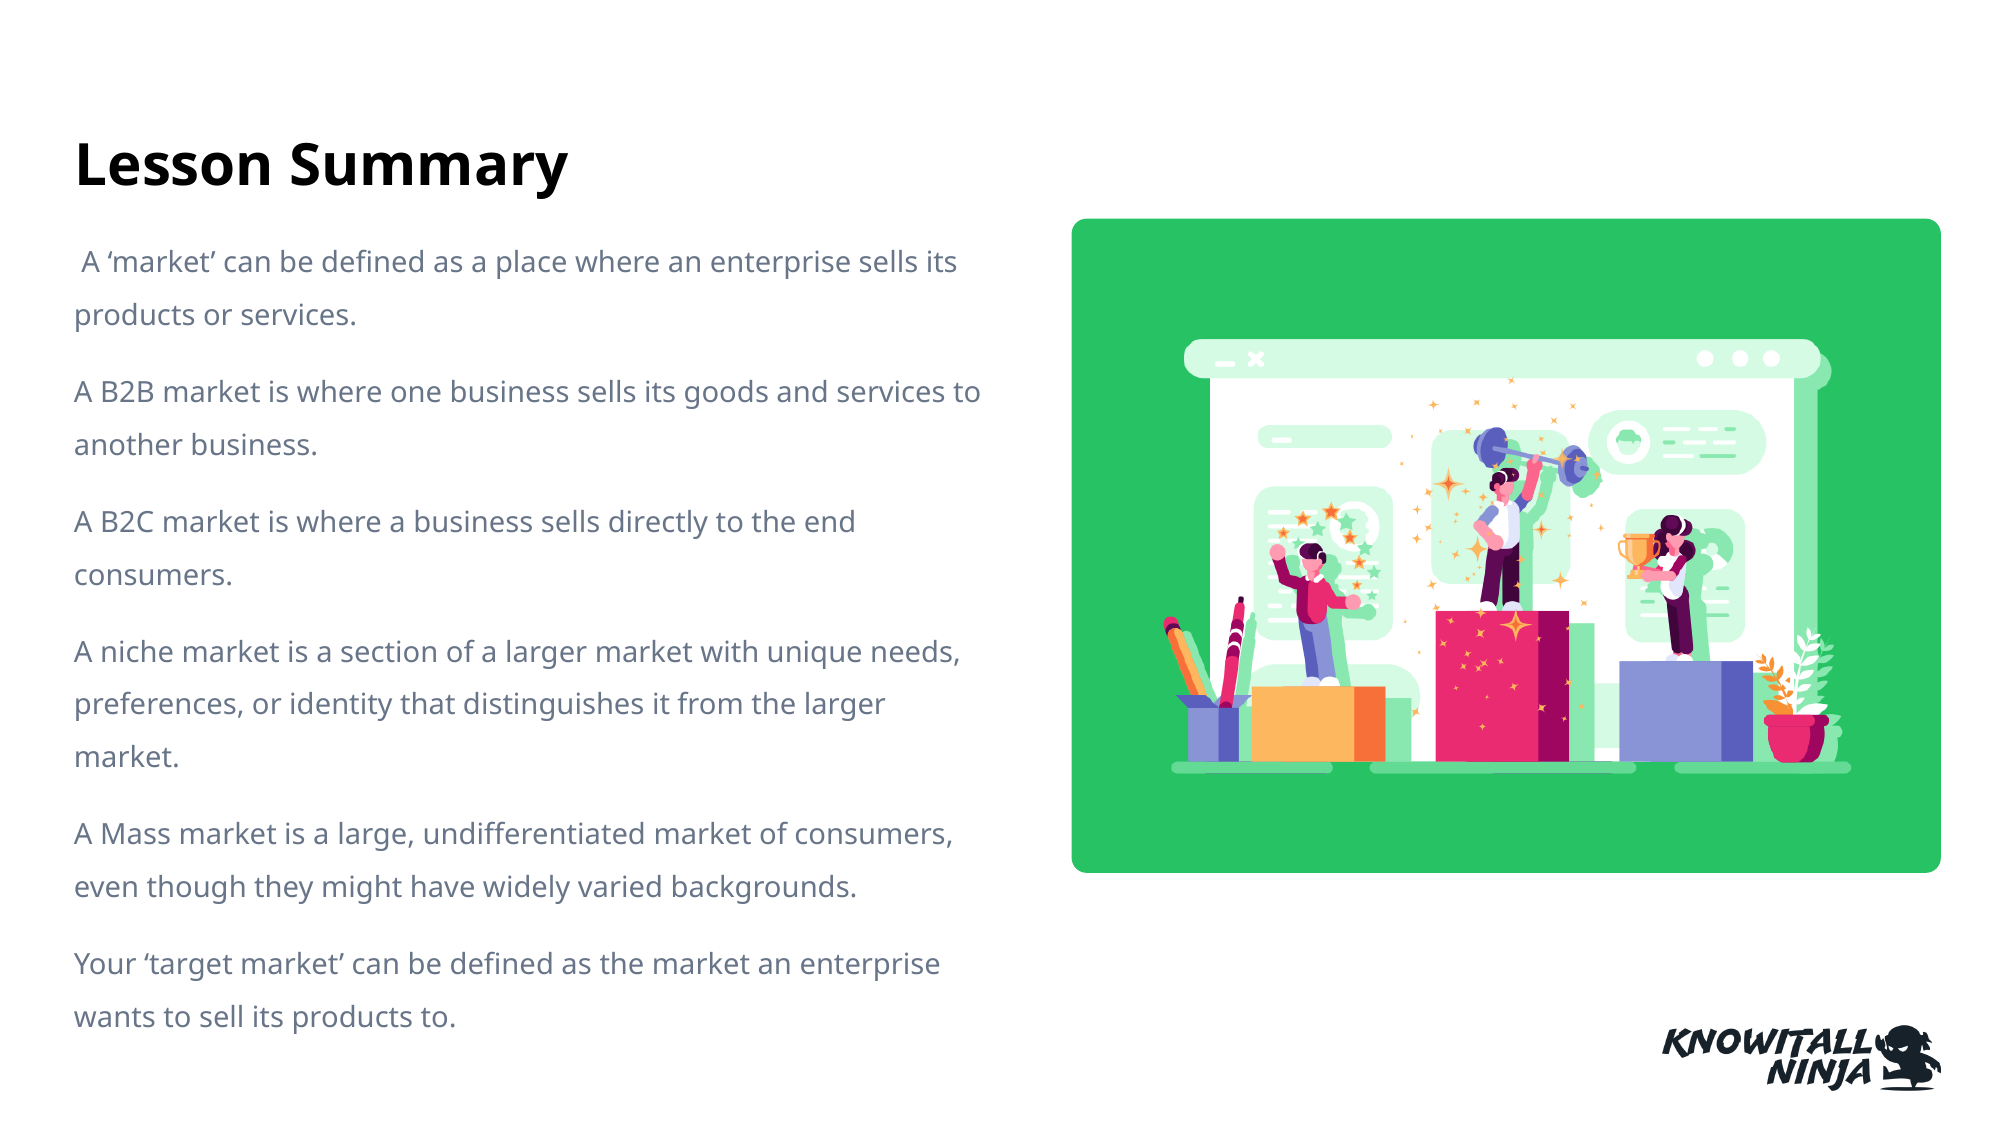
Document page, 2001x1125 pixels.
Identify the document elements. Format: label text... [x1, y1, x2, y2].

picture [1071, 218, 1942, 874]
picture [1662, 1025, 1941, 1091]
title Lesson Summary [59, 117, 1000, 206]
list A ‘market’ can be defined as a place where an enterprise sells its products or services. A B2B market is where one business sells its goods and services to another business. A B2C market is where a business sells directly to the end consumers. A niche market is a section of a larger market with unique needs, preferences, or identity that distinguishes it from the larger market. A Mass market is a large, undifferentiated market of consumers, even though they might have widely varied backgrounds. Your ‘target market’ can be defined as the market an enterprise wants to sell its products to. [59, 218, 1000, 1091]
